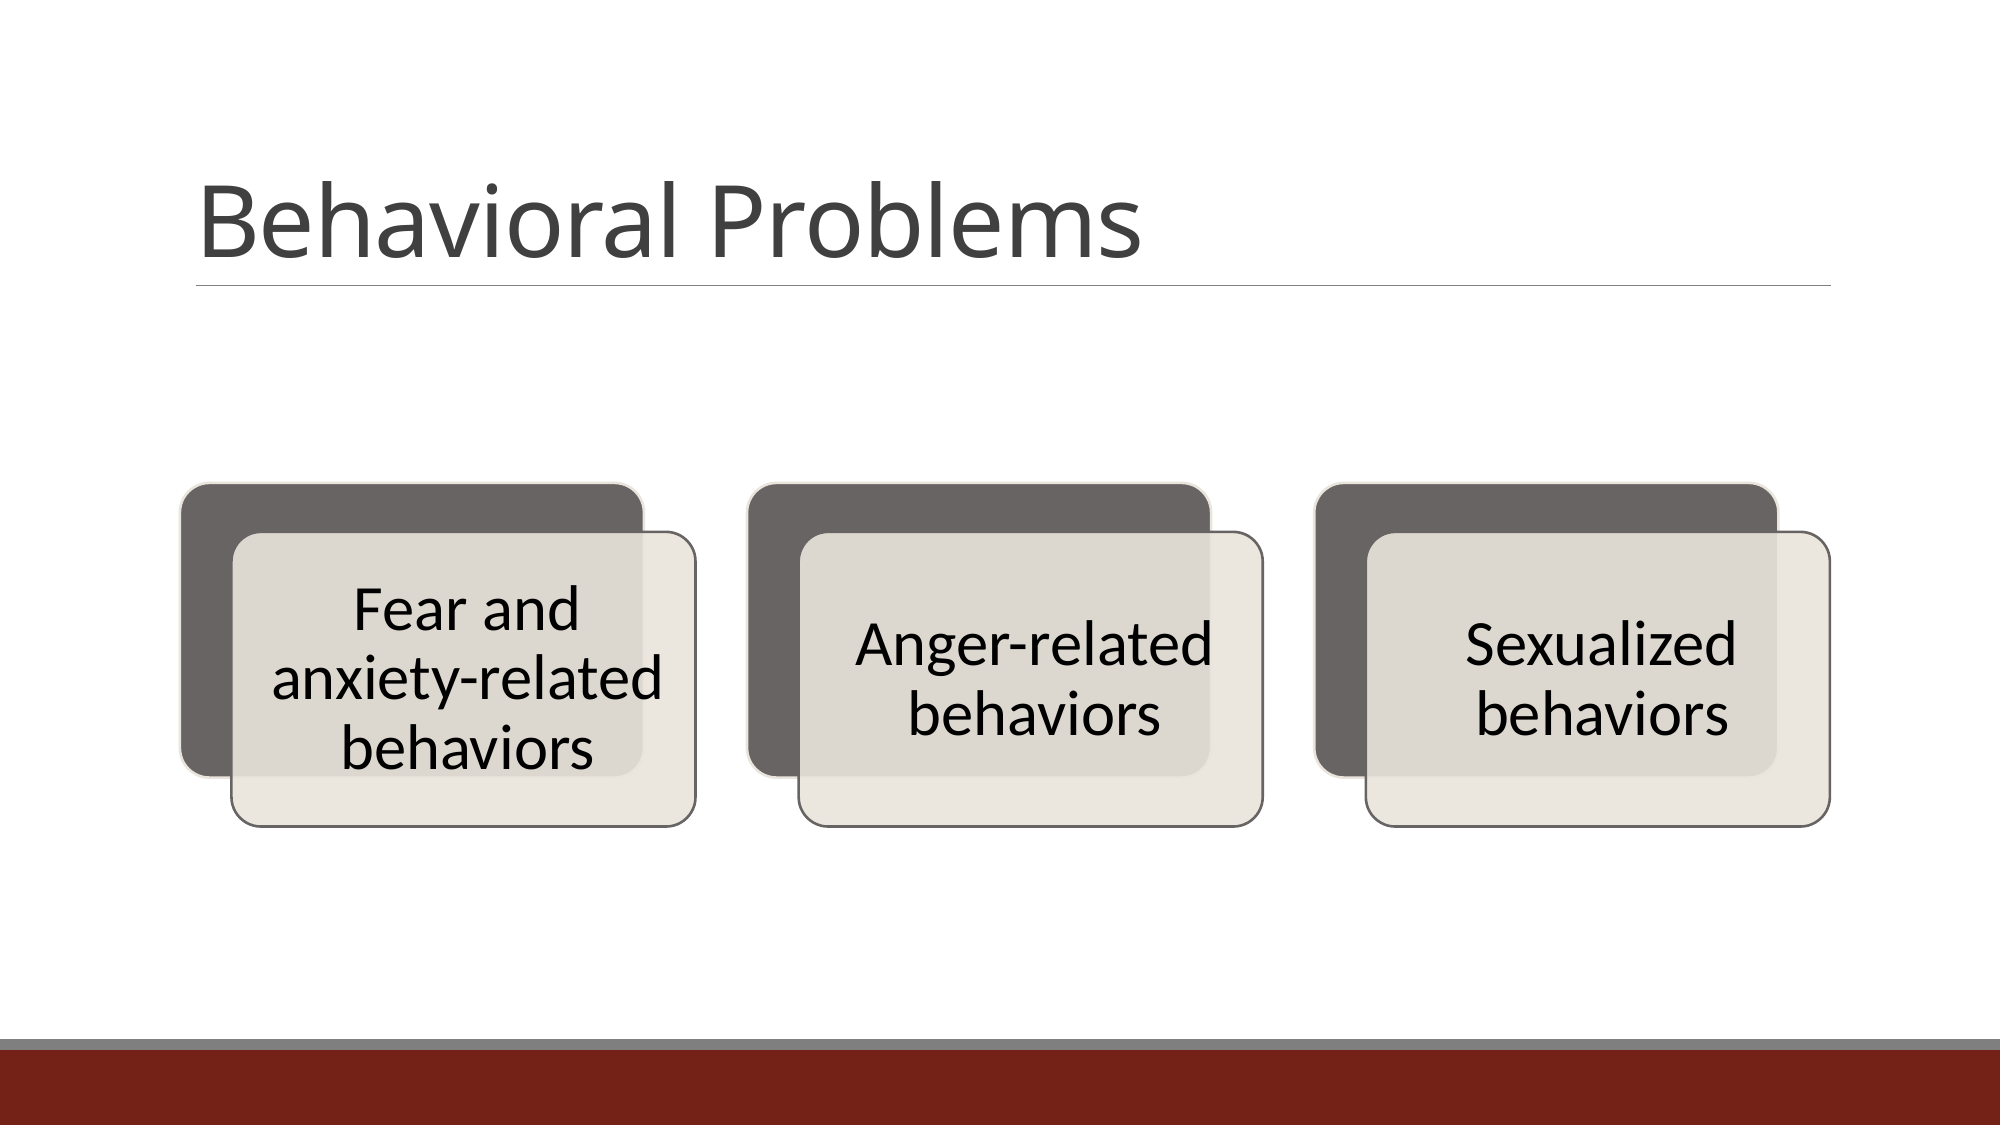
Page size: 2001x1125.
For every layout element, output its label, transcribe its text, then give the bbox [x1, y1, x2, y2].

title Behavioral Problems [180, 47, 1830, 285]
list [179, 343, 1831, 966]
